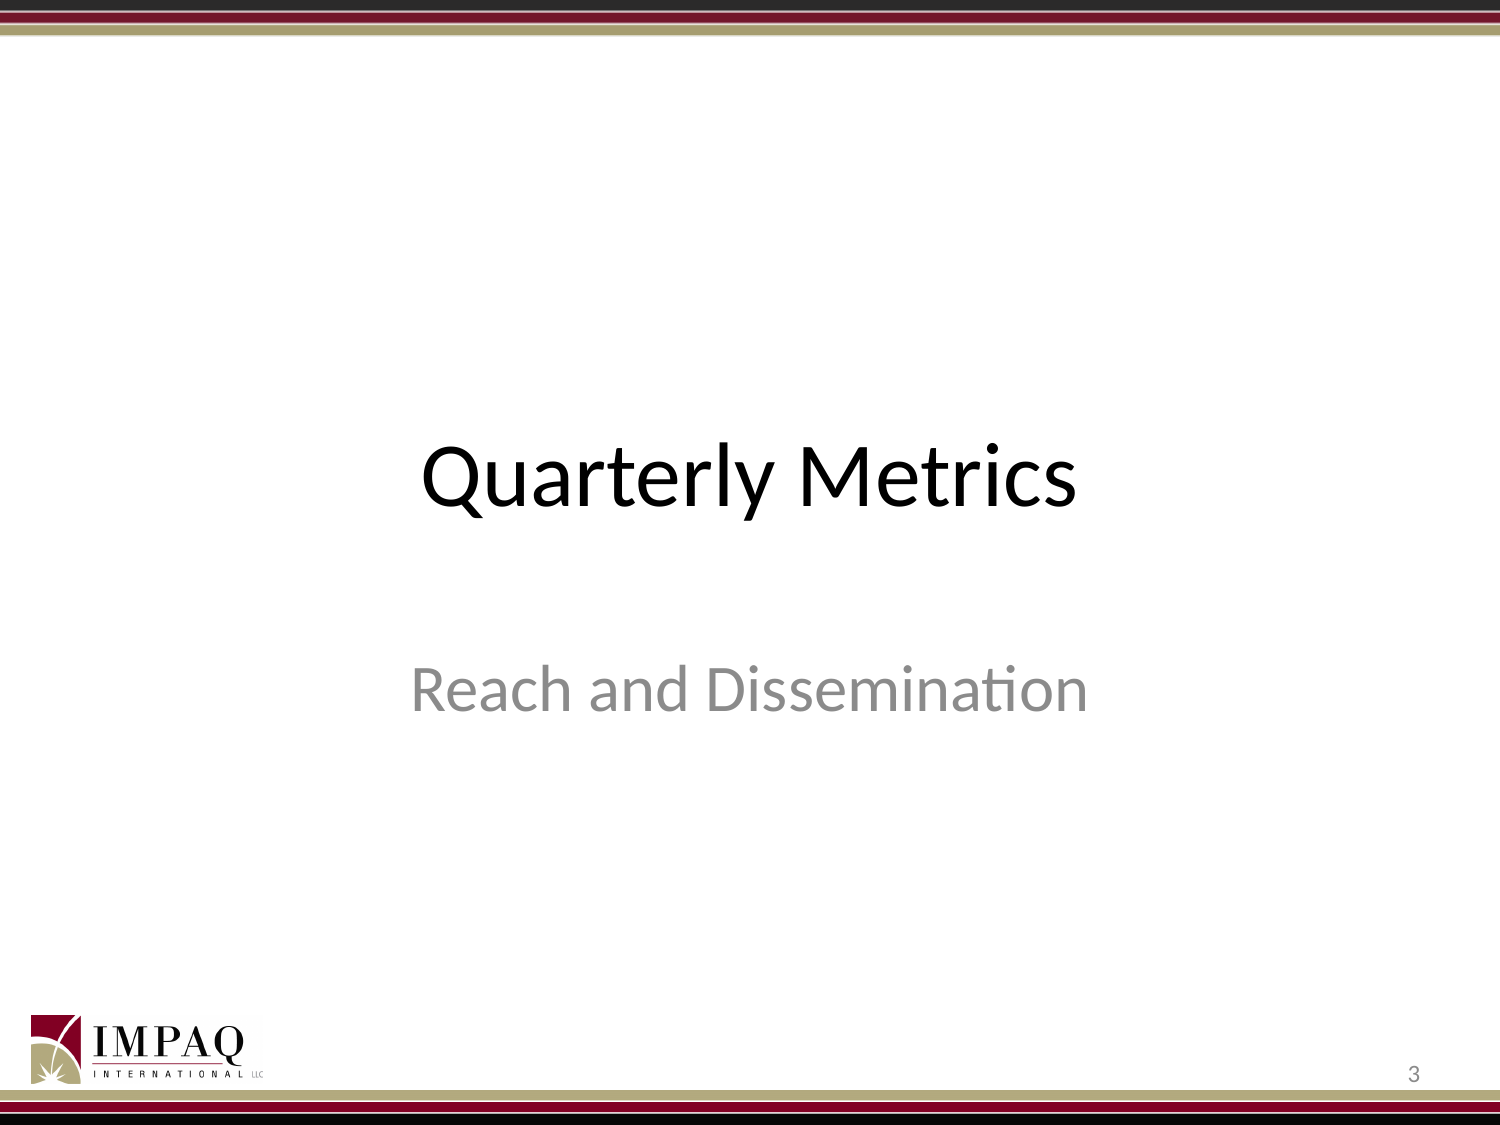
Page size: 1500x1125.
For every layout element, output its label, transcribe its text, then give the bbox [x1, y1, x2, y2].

subtitle Reach and Dissemination [225, 637, 1275, 925]
picture [0, 0, 1500, 44]
title Quarterly Metrics [112, 349, 1388, 591]
slide_number 3 [1085, 1042, 1436, 1103]
picture [31, 1015, 263, 1084]
picture [0, 1090, 1500, 1125]
